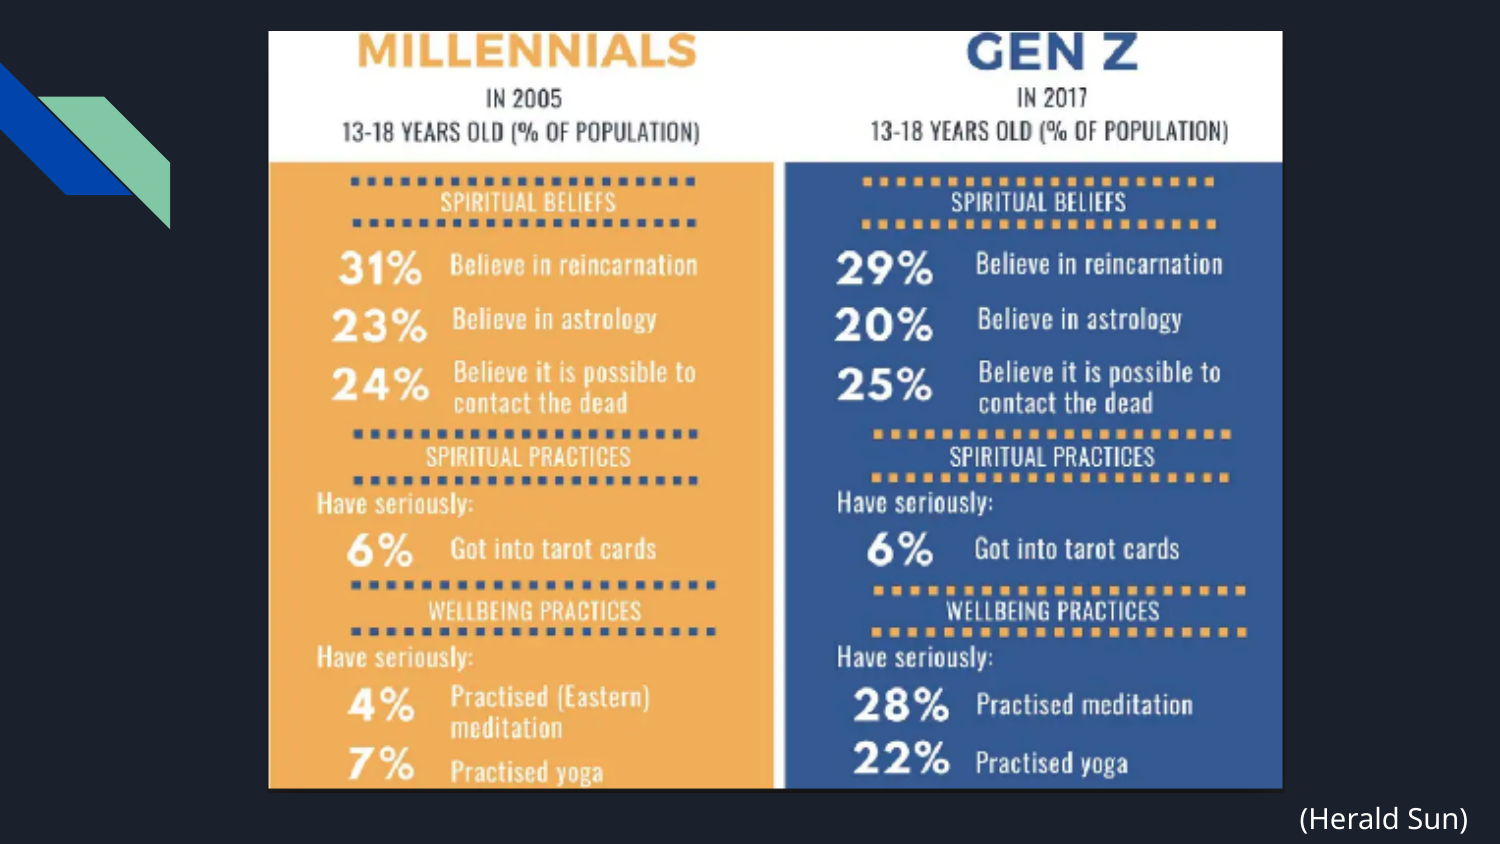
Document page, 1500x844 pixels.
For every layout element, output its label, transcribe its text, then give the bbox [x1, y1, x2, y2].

picture [267, 30, 1285, 793]
text_box (Herald Sun) [1284, 784, 1500, 844]
